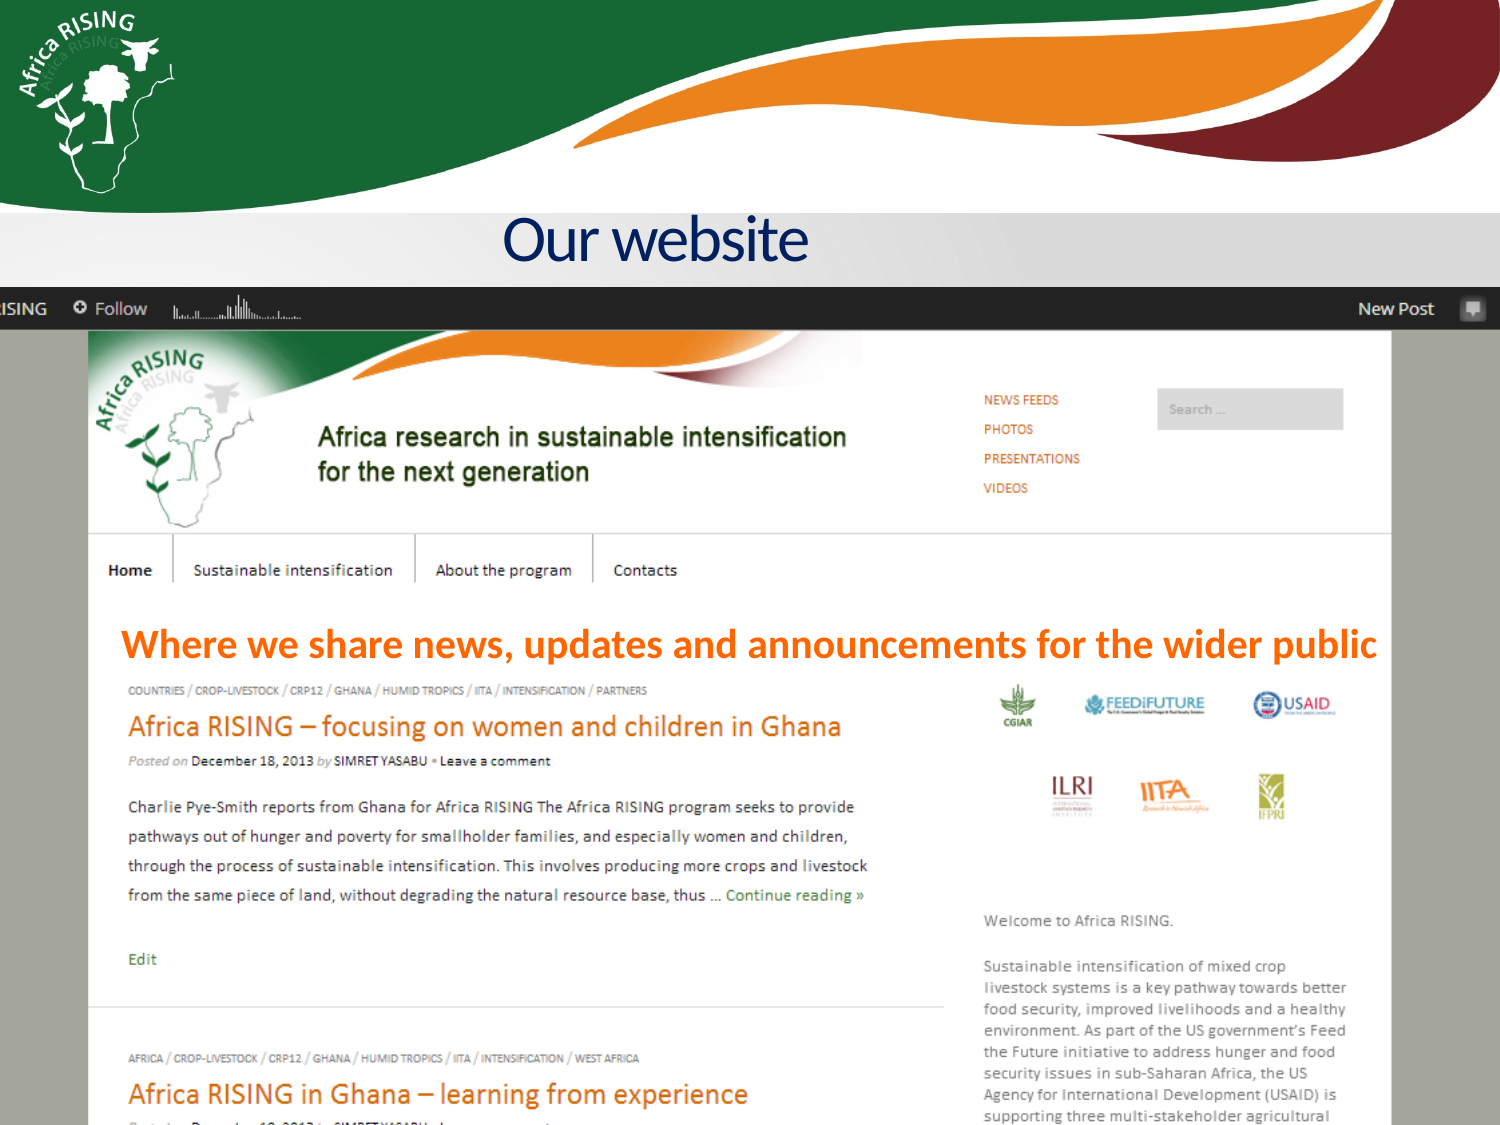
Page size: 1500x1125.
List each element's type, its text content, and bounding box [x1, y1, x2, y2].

picture [0, 286, 1500, 1125]
title Our website [487, 187, 1088, 279]
picture [0, 0, 1500, 213]
